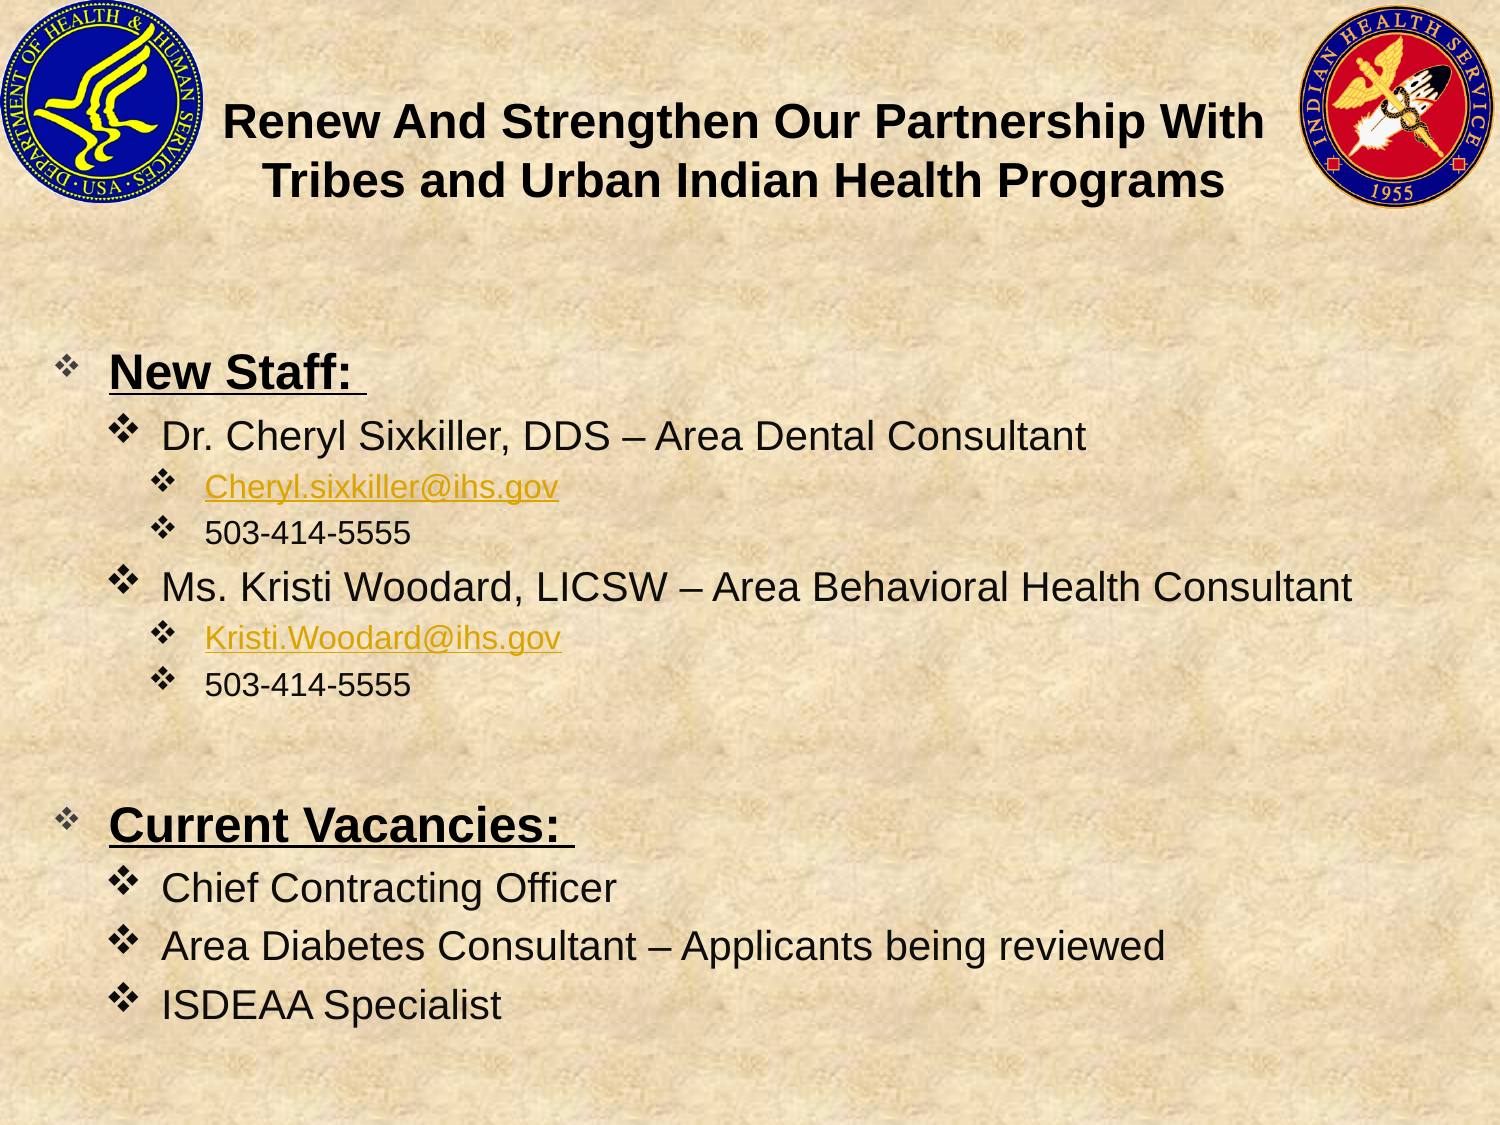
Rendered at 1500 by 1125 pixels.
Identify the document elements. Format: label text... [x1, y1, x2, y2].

picture [0, 0, 1500, 1125]
list New Staff: Dr. Cheryl Sixkiller, DDS – Area Dental Consultant Cheryl.sixkiller@ihs.gov 503-414-5555 Ms. Kristi Woodard, LICSW – Area Behavioral Health Consultant Kristi.Woodard@ihs.gov 503-414-5555 Current Vacancies: Chief Contracting Officer Area Diabetes Consultant – Applicants being reviewed ISDEAA Specialist [37, 262, 1463, 1035]
title Renew And Strengthen Our Partnership With Tribes and Urban Indian Health Programs [174, 62, 1313, 262]
